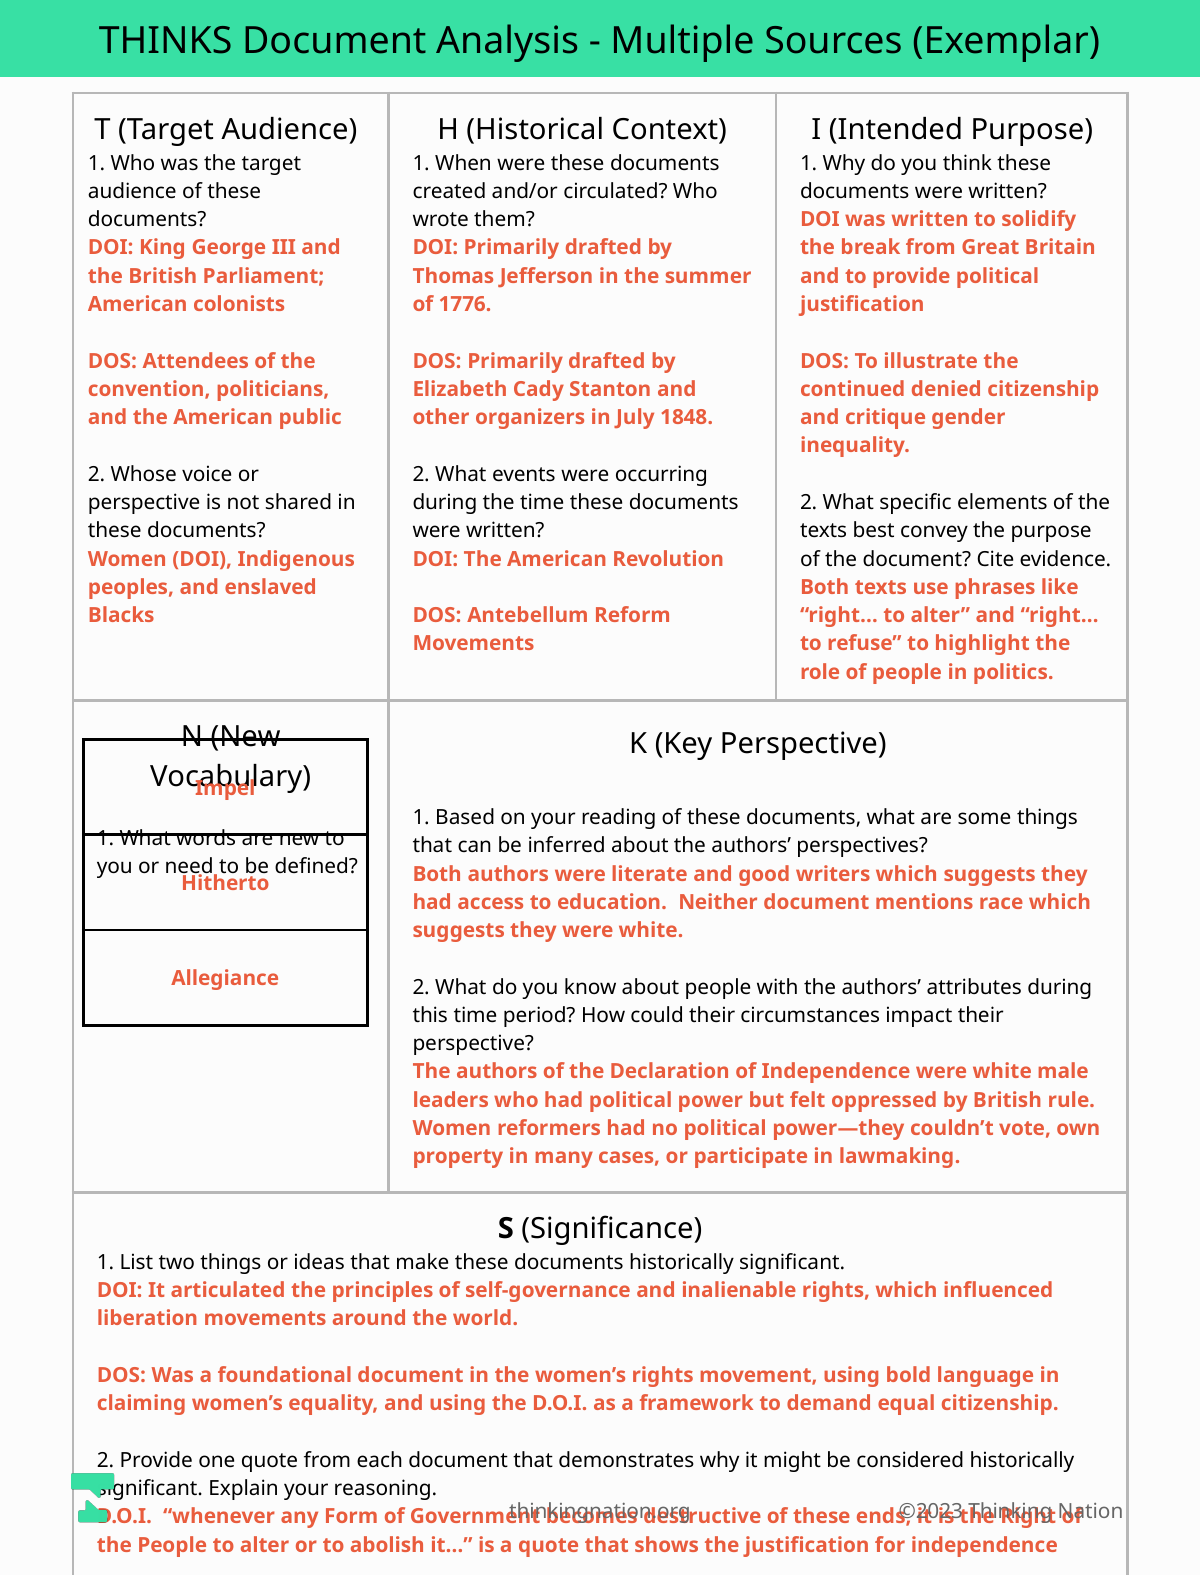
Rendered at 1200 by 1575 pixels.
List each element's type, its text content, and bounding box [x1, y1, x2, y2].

table_cell K (Key Perspective) 1. Based on your reading of these documents, what are some things that can be inferred about the authors’ perspectives? Both authors were literate and good writers which suggests they had access to education. Neither document mentions race which suggests they were white. 2. What do you know about people with the authors’ attributes during this time period? How could their circumstances impact their perspective? The authors of the Declaration of Independence were white male leaders who had political power but felt oppressed by British rule. Women reformers had no political power—they couldn’t vote, own property in many cases, or participate in lawmaking. [390, 702, 1126, 1191]
text_box thinkingnation.org [457, 1483, 742, 1532]
table_header I (Intended Purpose) 1. Why do you think these documents were written? DOI was written to solidify the break from Great Britain and to provide political justification DOS: To illustrate the continued denied citizenship and critique gender inequality. 2. What specific elements of the texts best convey the purpose of the document? Cite evidence. Both texts use phrases like “right… to alter” and “right… to refuse” to highlight the role of people in politics. [777, 94, 1126, 699]
text_box THINKS Document Analysis - Multiple Sources (Exemplar) [0, 0, 1200, 77]
table_header T (Target Audience) 1. Who was the target audience of these documents? DOI: King George III and the British Parliament; American colonists DOS: Attendees of the convention, politicians, and the American public 2. Whose voice or perspective is not shared in these documents? Women (DOI), Indigenous peoples, and enslaved Blacks [74, 94, 387, 699]
table_cell Allegiance [85, 931, 366, 1024]
table_cell N (New Vocabulary) 1. What words are new to you or need to be defined? [74, 702, 387, 1191]
table_header Impel [85, 741, 366, 833]
picture [58, 1463, 127, 1532]
text_box ©2023 Thinking Nation [854, 1483, 1139, 1532]
table_cell S (Significance) 1. List two things or ideas that make these documents historically significant. DOI: It articulated the principles of self-governance and inalienable rights, which influenced liberation movements around the world. DOS: Was a foundational document in the women’s rights movement, using bold language in claiming women’s equality, and using the D.O.I. as a framework to demand equal citizenship. 2. Provide one quote from each document that demonstrates why it might be considered historically significant. Explain your reasoning. D.O.I. “whenever any Form of Government becomes destructive of these ends, it is the Right of the People to alter or to abolish it…” is a quote that shows the justification for independence D.O.S. “We hold these truths to be self-evident: that all men and women are created equal” is a quote that links the language of the D.O.I. to the woman’s equality movement [74, 1194, 1126, 1575]
table_cell Hitherto [85, 836, 366, 929]
table_header H (Historical Context) 1. When were these documents created and/or circulated? Who wrote them? DOI: Primarily drafted by Thomas Jefferson in the summer of 1776. DOS: Primarily drafted by Elizabeth Cady Stanton and other organizers in July 1848. 2. What events were occurring during the time these documents were written? DOI: The American Revolution DOS: Antebellum Reform Movements [390, 94, 775, 699]
